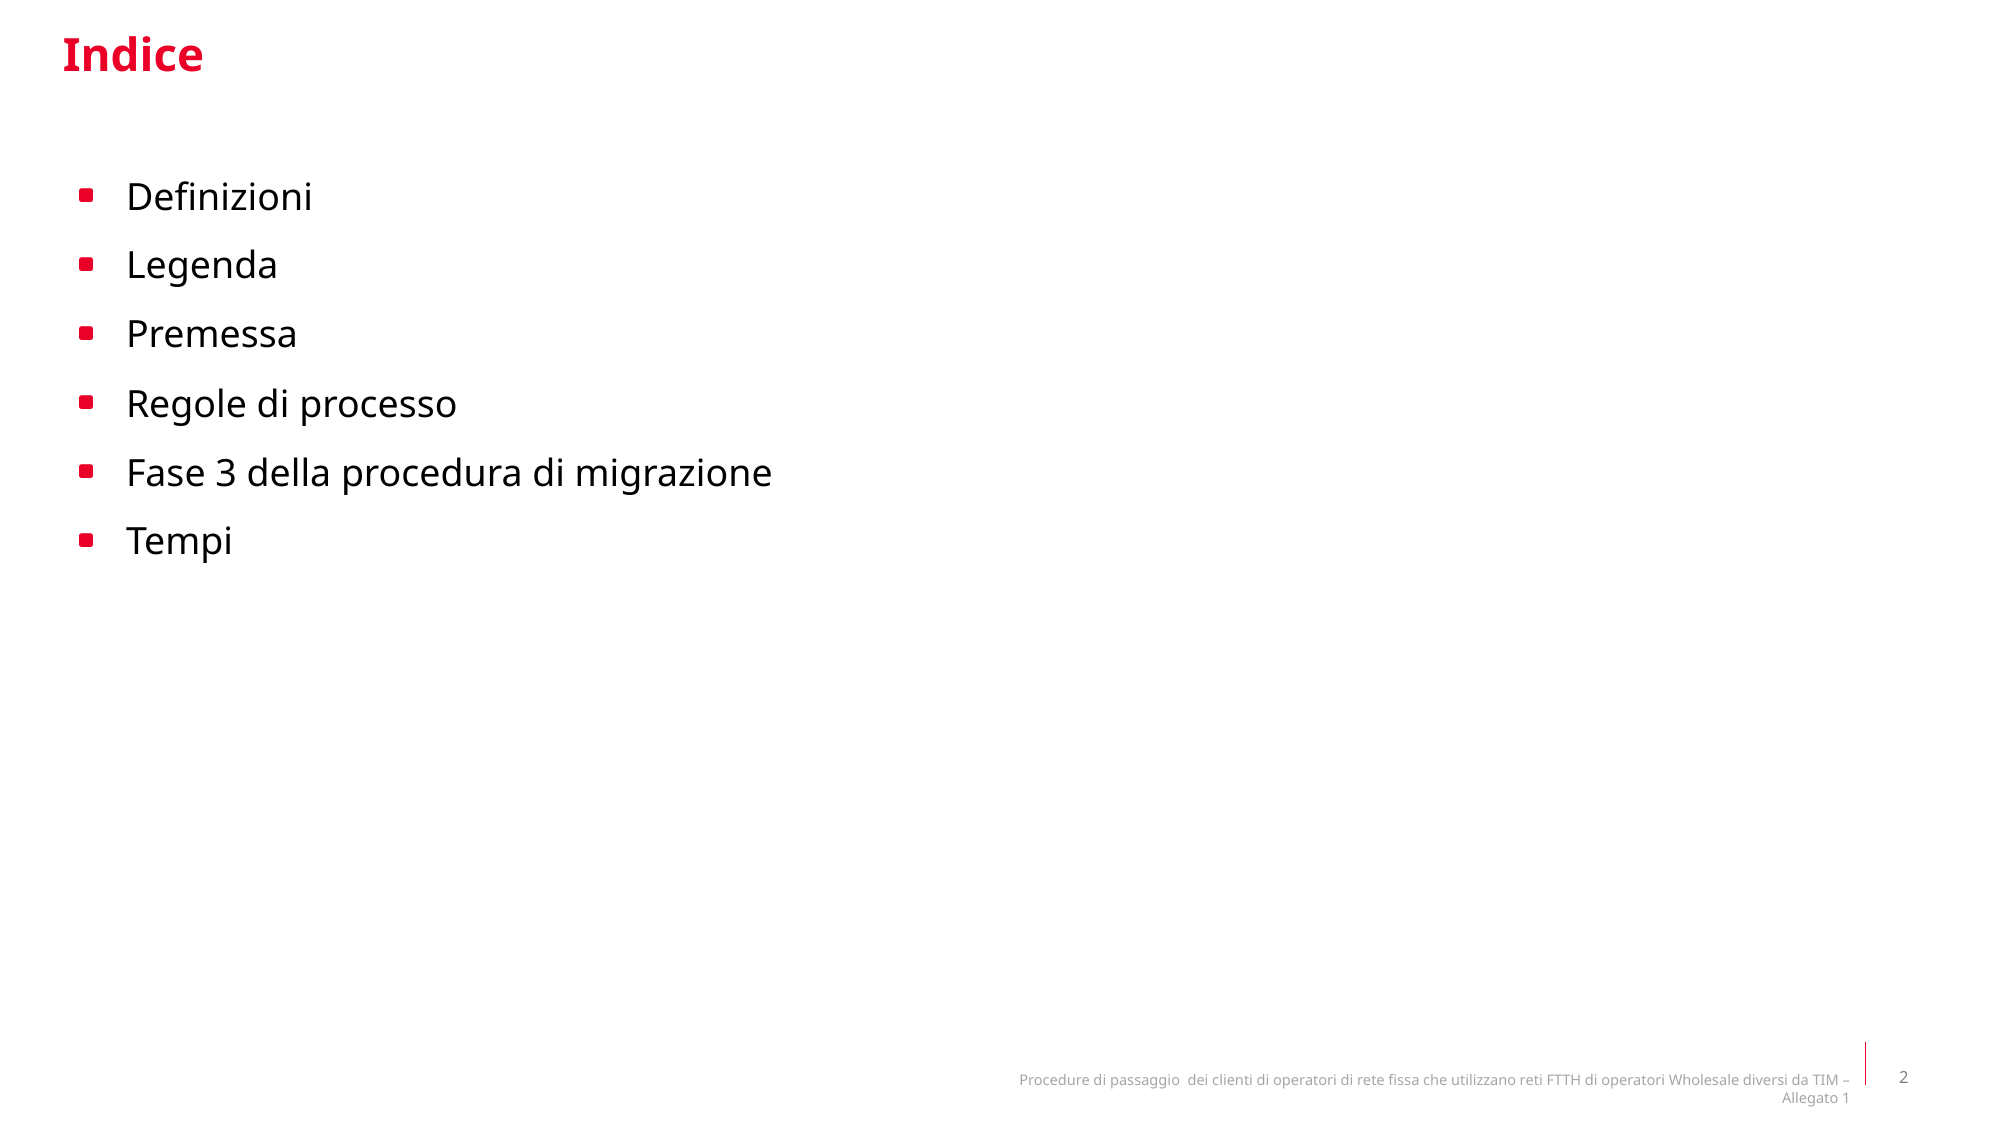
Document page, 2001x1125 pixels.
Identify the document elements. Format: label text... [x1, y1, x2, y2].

picture [79, 257, 93, 271]
picture [79, 533, 93, 547]
picture [79, 188, 93, 202]
picture [79, 326, 93, 340]
picture [79, 395, 93, 409]
text_box Indice [62, 31, 1763, 91]
picture [79, 464, 93, 478]
text_box Definizioni Legenda Premessa Regole di processo Fase 3 della procedura di migrazione Tempi [64, 156, 1913, 1013]
